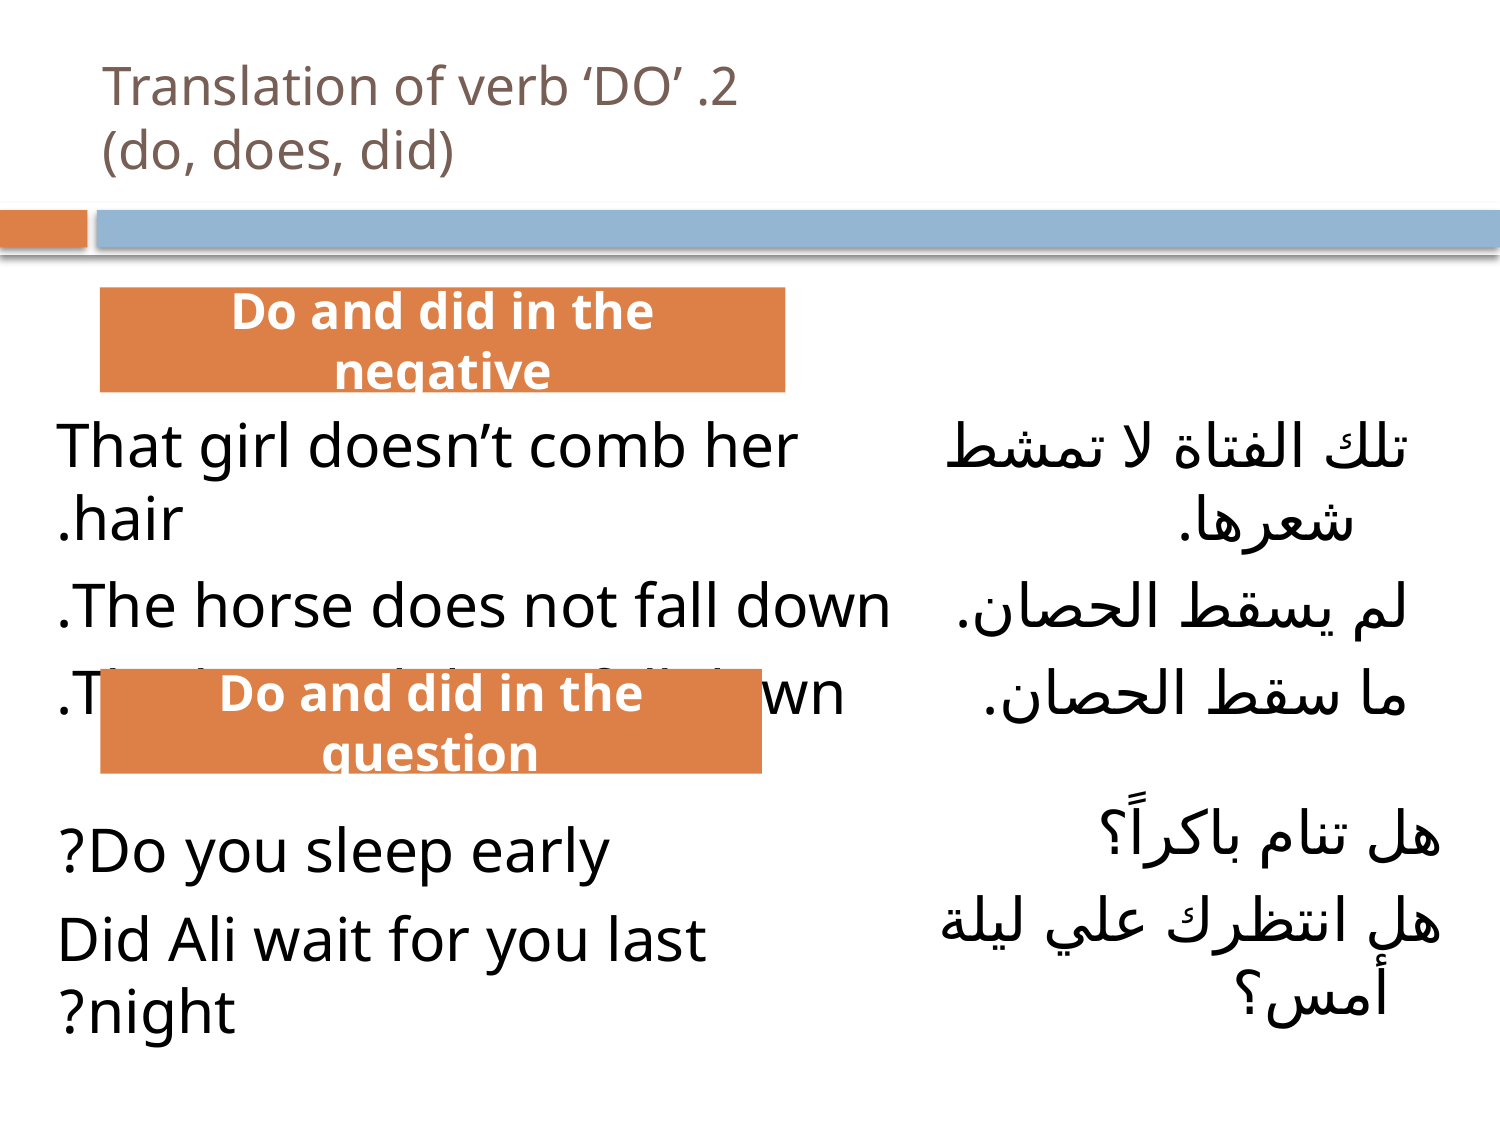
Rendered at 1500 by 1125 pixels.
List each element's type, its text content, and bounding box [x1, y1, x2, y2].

title 2. Translation of verb ‘DO’ (do, does, did) [87, 44, 1425, 188]
list Do and did in the question [100, 668, 762, 774]
text_box Do you sleep early? Did Ali wait for you last night? [41, 798, 833, 1092]
list That girl doesn’t comb her hair. The horse does not fall down. The horse did not fall down. [41, 399, 939, 705]
list Do and did in the negative [99, 287, 786, 393]
list تلك الفتاة لا تمشط شعرها. لم يسقط الحصان. ما سقط الحصان. [787, 399, 1425, 693]
text_box هل تنام باكراً؟ هل انتظرك علي ليلة أمس؟ [820, 786, 1459, 1080]
